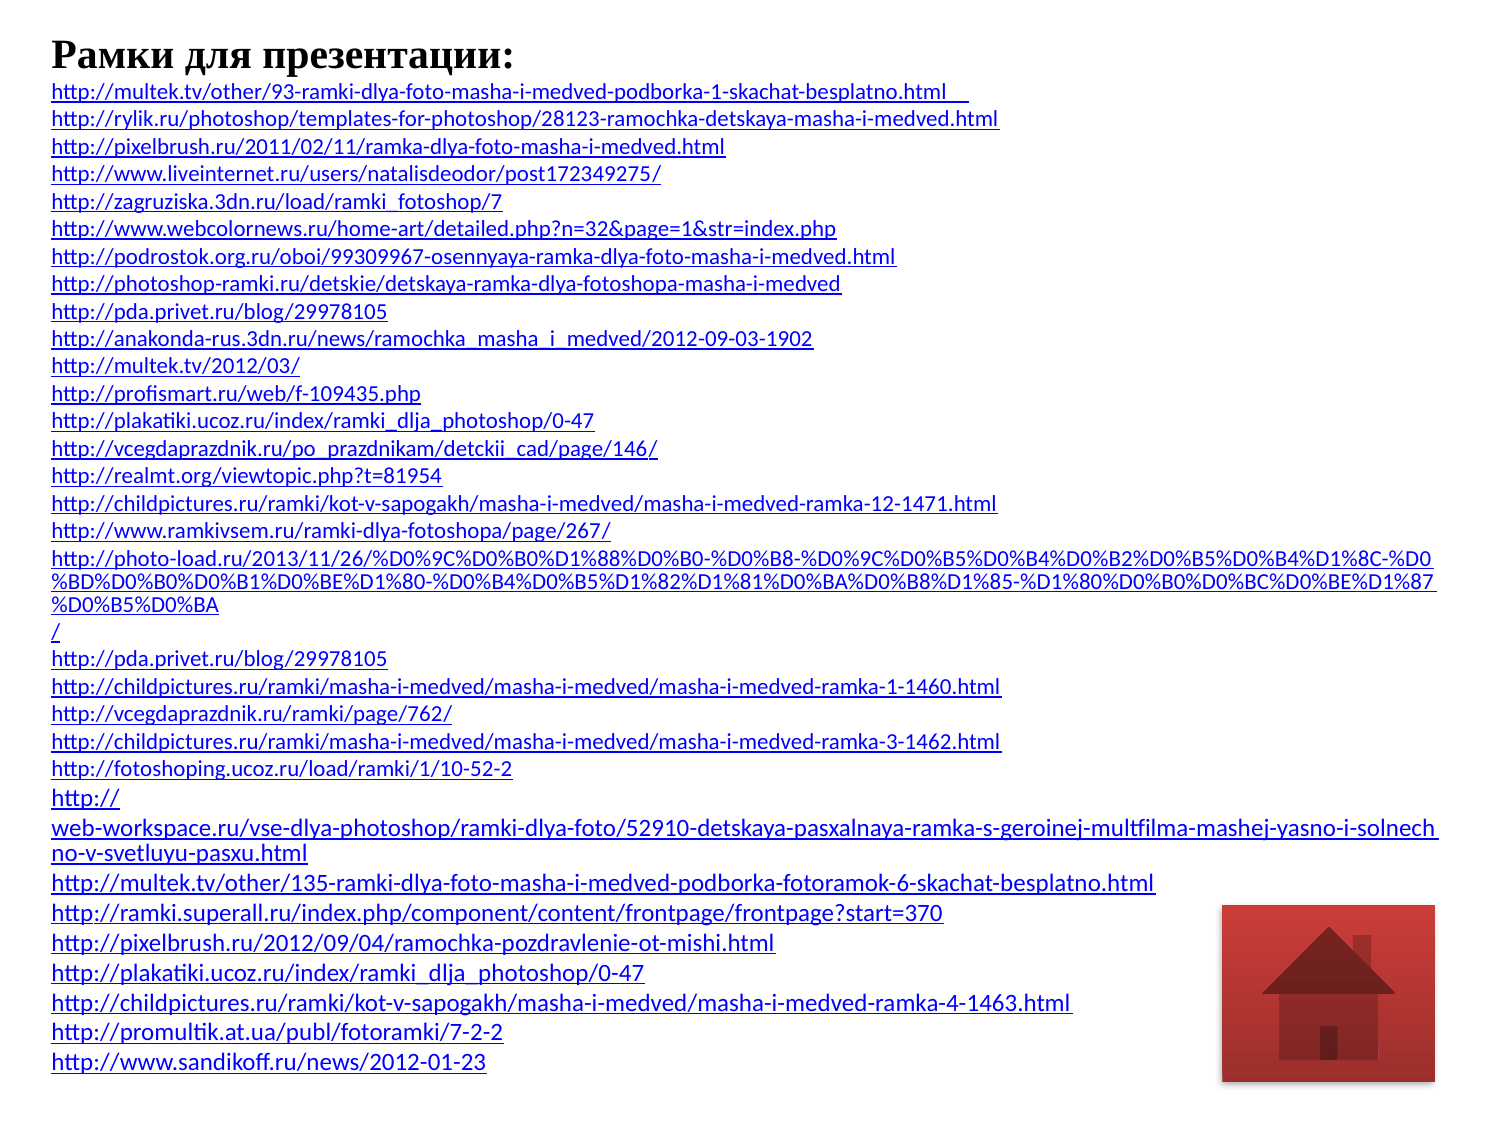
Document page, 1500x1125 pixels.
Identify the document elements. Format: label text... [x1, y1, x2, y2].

text_box Рамки для презентации: http://multek.tv/other/93-ramki-dlya-foto-masha-i-medved-podborka-1-skachat-besplatno.html http://rylik.ru/photoshop/templates-for-photoshop/28123-ramochka-detskaya-masha-i-medved.html http://pixelbrush.ru/2011/02/11/ramka-dlya-foto-masha-i-medved.html http://www.liveinternet.ru/users/natalisdeodor/post172349275/ http://zagruziska.3dn.ru/load/ramki_fotoshop/7 http://www.webcolornews.ru/home-art/detailed.php?n=32&page=1&str=index.php http://podrostok.org.ru/oboi/99309967-osennyaya-ramka-dlya-foto-masha-i-medved.html http://photoshop-ramki.ru/detskie/detskaya-ramka-dlya-fotoshopa-masha-i-medved http://pda.privet.ru/blog/29978105 http://anakonda-rus.3dn.ru/news/ramochka_masha_i_medved/2012-09-03-1902 http://multek.tv/2012/03/ http://profismart.ru/web/f-109435.php http://plakatiki.ucoz.ru/index/ramki_dlja_photoshop/0-47 http://vcegdaprazdnik.ru/po_prazdnikam/detckii_cad/page/146/ http://realmt.org/viewtopic.php?t=81954 http://childpictures.ru/ramki/kot-v-sapogakh/masha-i-medved/masha-i-medved-ramka-12-1471.html http://www.ramkivsem.ru/ramki-dlya-fotoshopa/page/267/ http://photo-load.ru/2013/11/26/%D0%9C%D0%B0%D1%88%D0%B0-%D0%B8-%D0%9C%D0%B5%D0%B4%D0%B2%D0%B5%D0%B4%D1%8C-%D0%BD%D0%B0%D0%B1%D0%BE%D1%80-%D0%B4%D0%B5%D1%82%D1%81%D0%BA%D0%B8%D1%85-%D1%80%D0%B0%D0%BC%D0%BE%D1%87%D0%B5%D0%BA/ http://pda.privet.ru/blog/29978105 http://childpictures.ru/ramki/masha-i-medved/masha-i-medved/masha-i-medved-ramka-1-1460.html http://vcegdaprazdnik.ru/ramki/page/762/ http://childpictures.ru/ramki/masha-i-medved/masha-i-medved/masha-i-medved-ramka-3-1462.html http://fotoshoping.ucoz.ru/load/ramki/1/10-52-2 http://web-workspace.ru/vse-dlya-photoshop/ramki-dlya-foto/52910-detskaya-pasxalnaya-ramka-s-geroinej-multfilma-mashej-yasno-i-solnechno-v-svetluyu-pasxu.html http://multek.tv/other/135-ramki-dlya-foto-masha-i-medved-podborka-fotoramok-6-skachat-besplatno.html http://ramki.superall.ru/index.php/component/content/frontpage/frontpage?start=370 http://pixelbrush.ru/2012/09/04/ramochka-pozdravlenie-ot-mishi.html http://plakatiki.ucoz.ru/index/ramki_dlja_photoshop/0-47 http://childpictures.ru/ramki/kot-v-sapogakh/masha-i-medved/masha-i-medved-ramka-4-1463.html http://promultik.at.ua/publ/fotoramki/7-2-2 http://www.sandikoff.ru/news/2012-01-23 [36, 19, 1455, 1013]
text_box [1222, 905, 1436, 1083]
